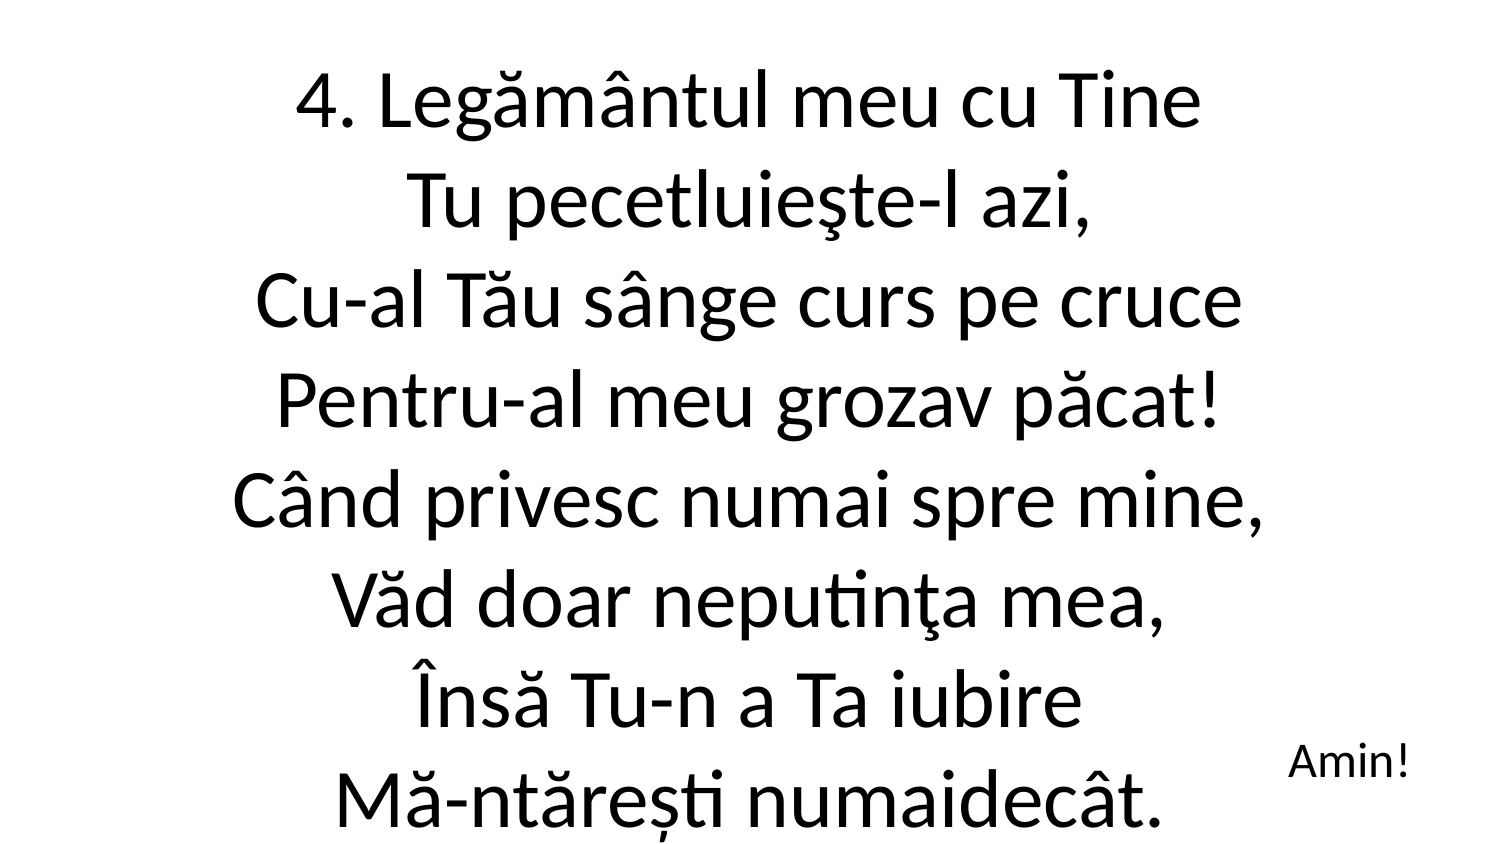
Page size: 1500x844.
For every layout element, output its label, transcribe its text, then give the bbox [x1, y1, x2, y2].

text_box Amin! [1273, 674, 1427, 795]
text_box 4. Legământul meu cu Tine Tu pecetluieşte-l azi, Cu-al Tău sânge curs pe cruce Pentru-al meu grozav păcat! Când privesc numai spre mine, Văd doar neputinţa mea, Însă Tu-n a Ta iubire Mă-ntărești numaidecât. [217, 0, 1283, 844]
